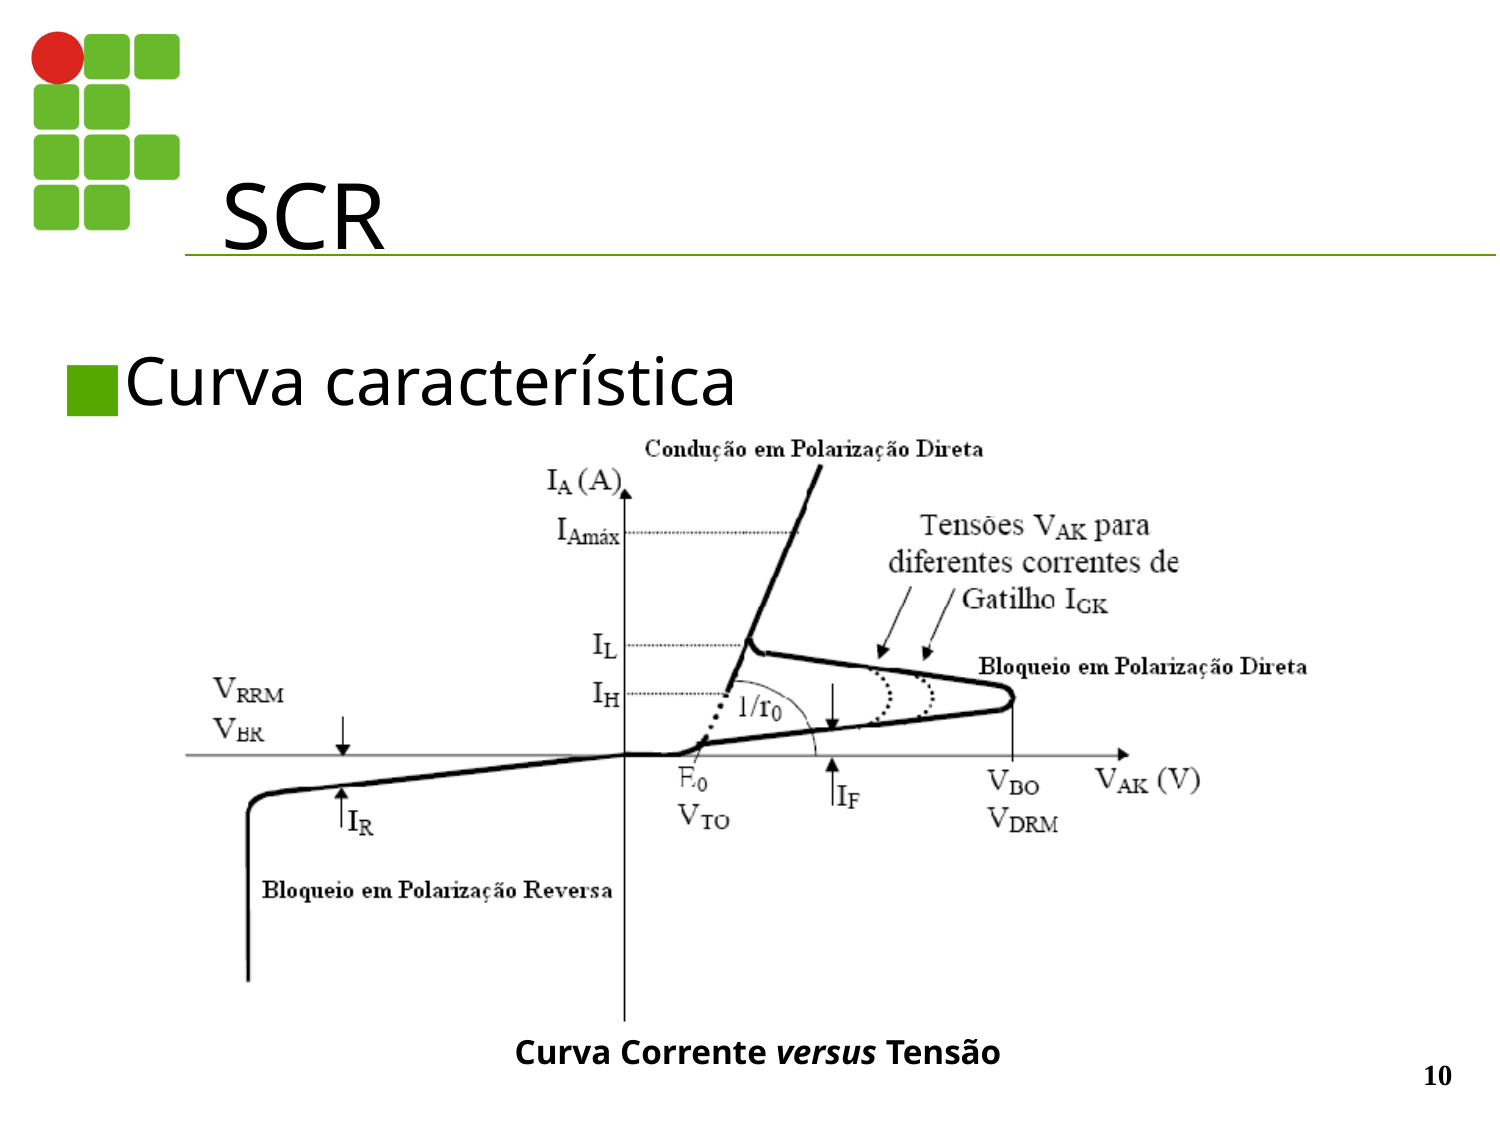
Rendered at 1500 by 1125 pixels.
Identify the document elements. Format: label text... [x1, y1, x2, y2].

picture [175, 421, 1325, 1040]
picture [29, 30, 182, 232]
text_box ‹#› [1155, 1032, 1468, 1100]
list Curva característica Curva Corrente versus Tensão [46, 331, 1469, 1032]
title SCR [206, 35, 1468, 275]
